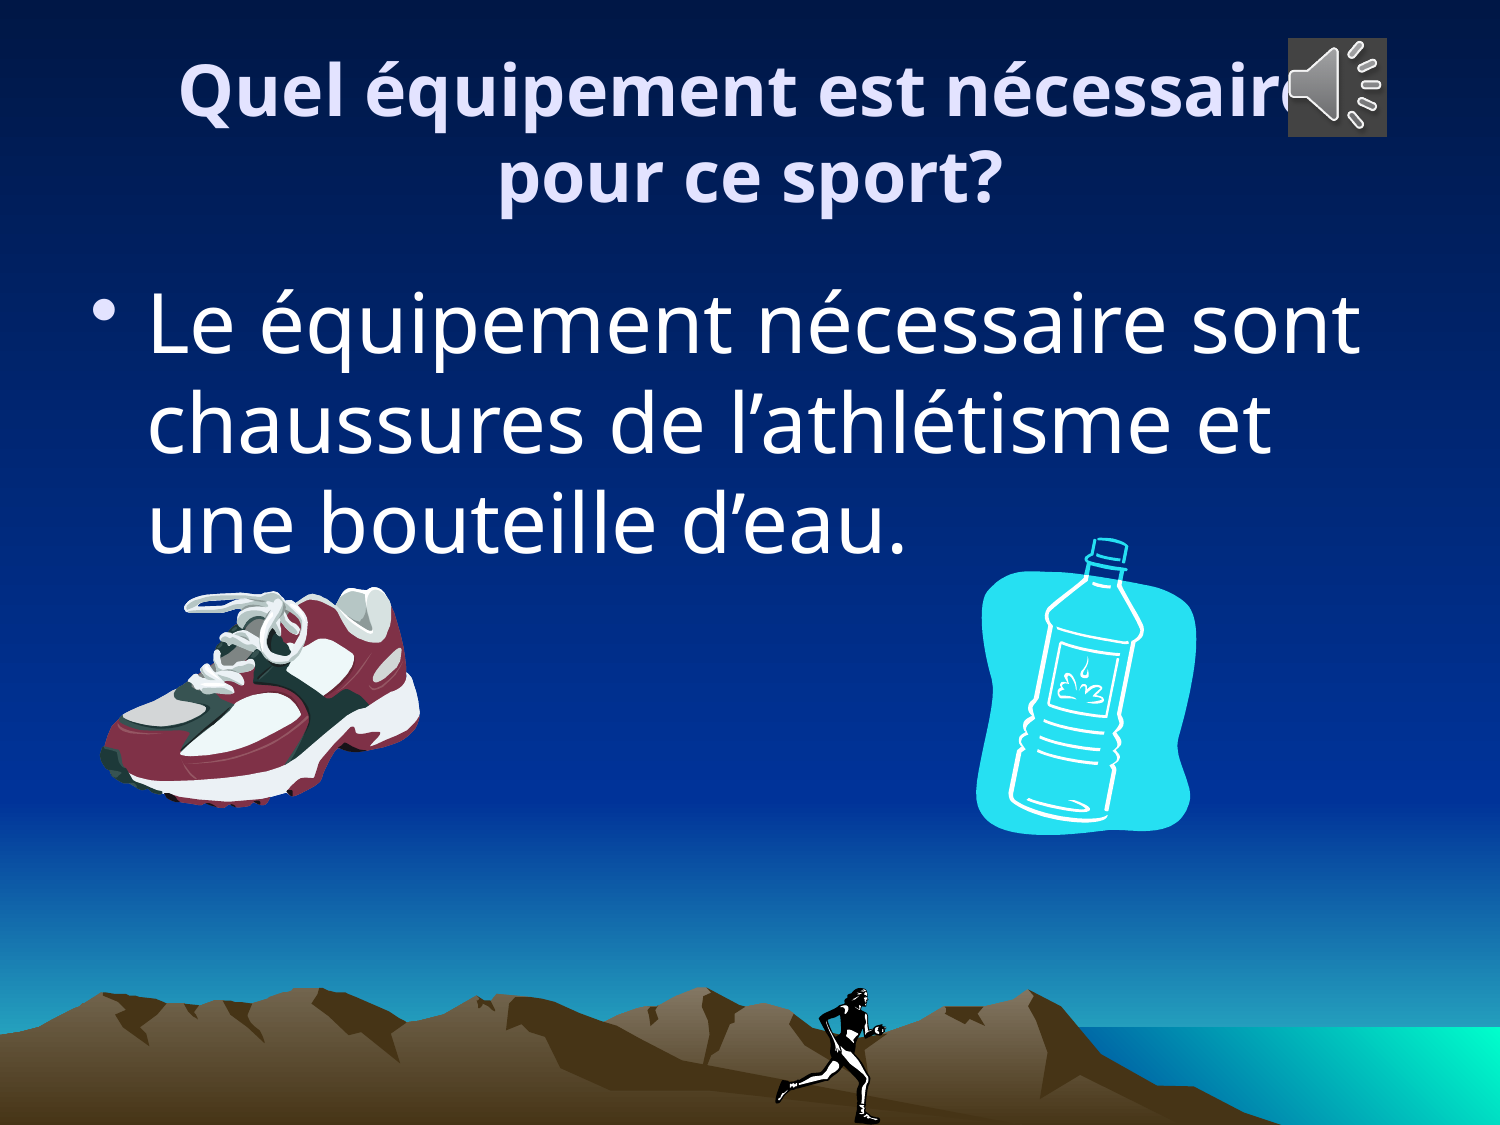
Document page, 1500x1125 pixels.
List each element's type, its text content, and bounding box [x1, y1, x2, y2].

picture [99, 587, 420, 809]
picture [974, 537, 1198, 836]
title Quel équipement est nécessaire pour ce sport? [74, 37, 1426, 226]
list Le équipement nécessaire sont chaussures de l’athlétisme et une bouteille d’eau. [74, 262, 1426, 1001]
picture [774, 987, 887, 1125]
picture [1287, 37, 1388, 138]
